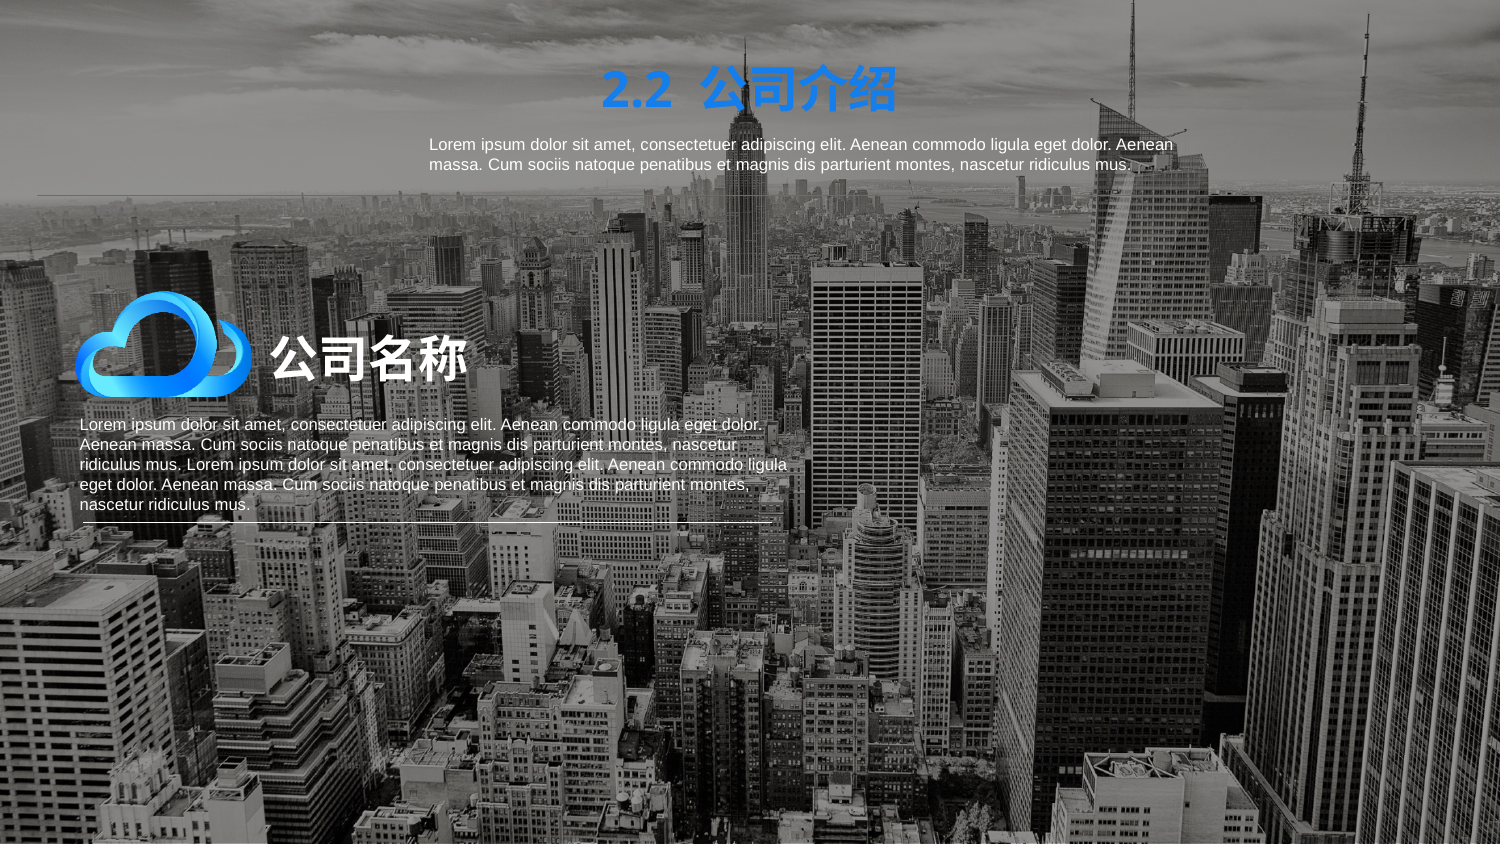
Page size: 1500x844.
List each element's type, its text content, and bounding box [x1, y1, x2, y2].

picture [0, 0, 1500, 844]
text_box 公司名称 [253, 320, 484, 396]
text_box Lorem ipsum dolor sit amet, consectetuer adipiscing elit. Aenean commodo ligula eget dolor. Aenean massa. Cum sociis natoque penatibus et magnis dis parturient montes, nascetur ridiculus mus. Lorem ipsum dolor sit amet, consectetuer adipiscing elit. Aenean commodo ligula eget dolor. Aenean massa. Cum sociis natoque penatibus et magnis dis parturient montes, nascetur ridiculus mus. [64, 406, 815, 521]
text_box Lorem ipsum dolor sit amet, consectetuer adipiscing elit. Aenean commodo ligula eget dolor. Aenean massa. Cum sociis natoque penatibus et magnis dis parturient montes, nascetur ridiculus mus. [414, 126, 1200, 182]
text_box 2.2 公司介绍 [587, 49, 913, 125]
